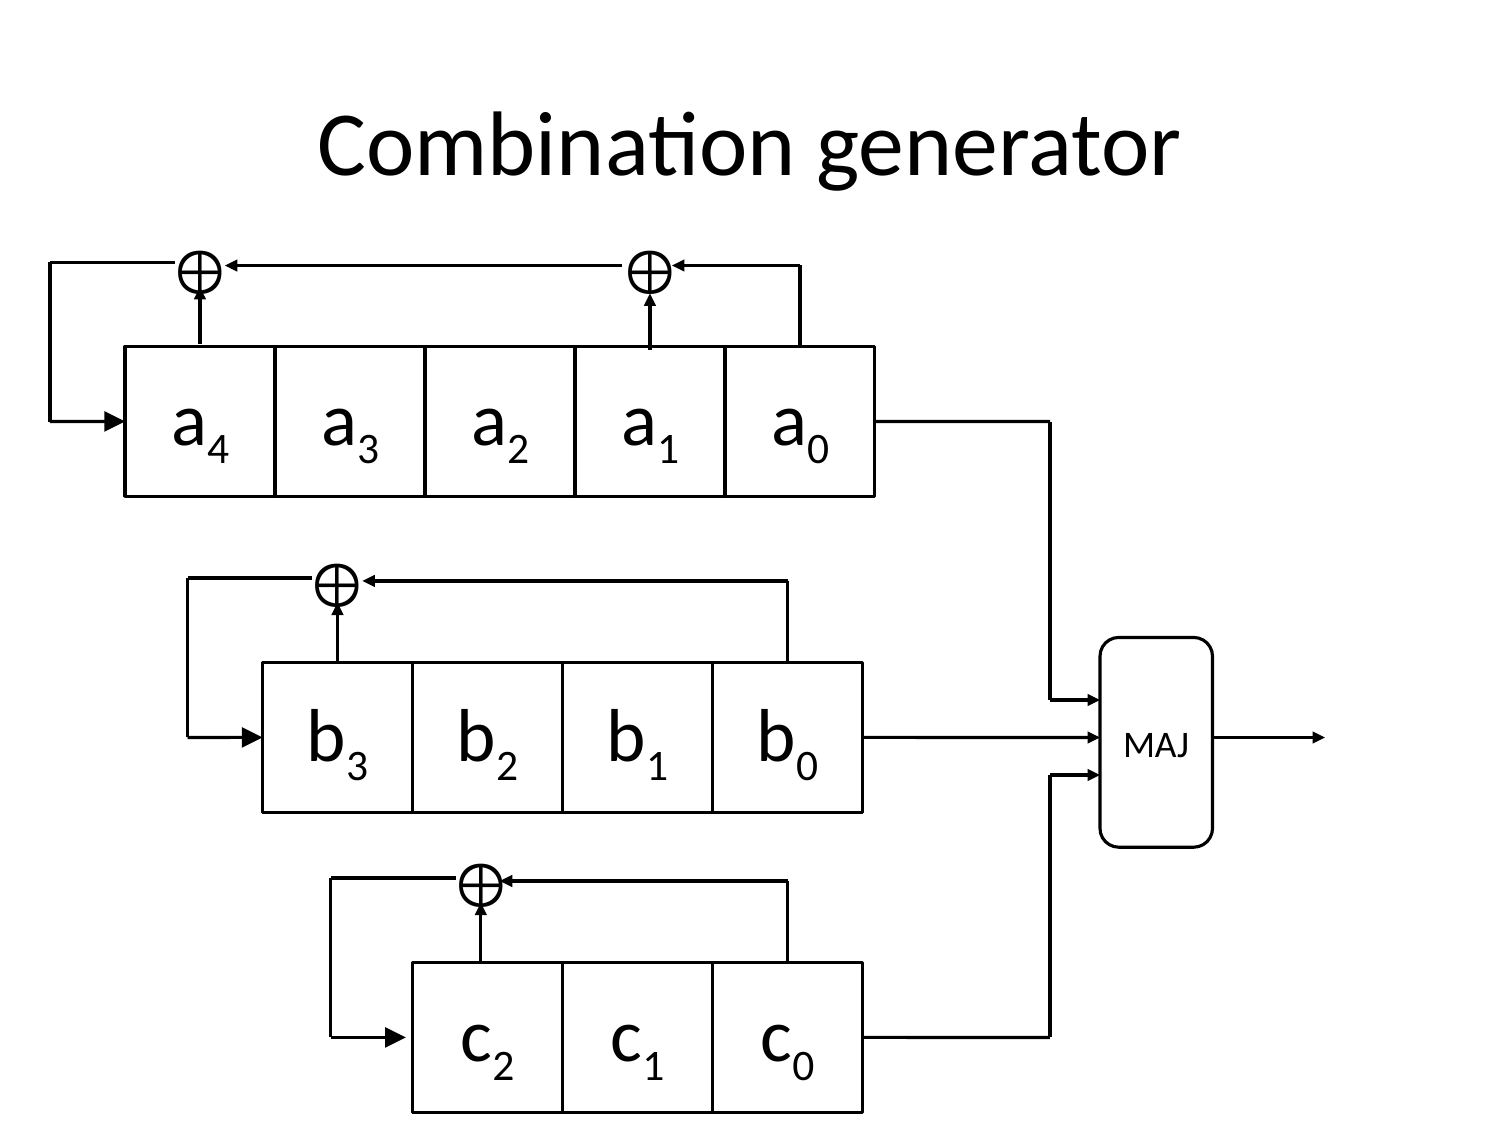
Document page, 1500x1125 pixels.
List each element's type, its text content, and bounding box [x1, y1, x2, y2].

text_box MAJ [1099, 636, 1214, 848]
text_box b2 [413, 662, 562, 813]
text_box b1 [562, 662, 712, 813]
text_box a0 [724, 346, 876, 497]
text_box  [436, 824, 526, 930]
text_box c2 [412, 962, 562, 1113]
text_box c1 [562, 962, 712, 1113]
text_box a3 [276, 346, 424, 497]
text_box  [292, 524, 382, 630]
text_box  [155, 212, 245, 318]
text_box  [605, 212, 695, 318]
text_box a1 [574, 346, 724, 497]
text_box b0 [712, 662, 863, 813]
text_box b3 [262, 662, 413, 813]
title Combination generator [75, 45, 1425, 233]
text_box a2 [424, 346, 574, 497]
text_box a4 [124, 346, 276, 497]
text_box c0 [712, 962, 863, 1113]
